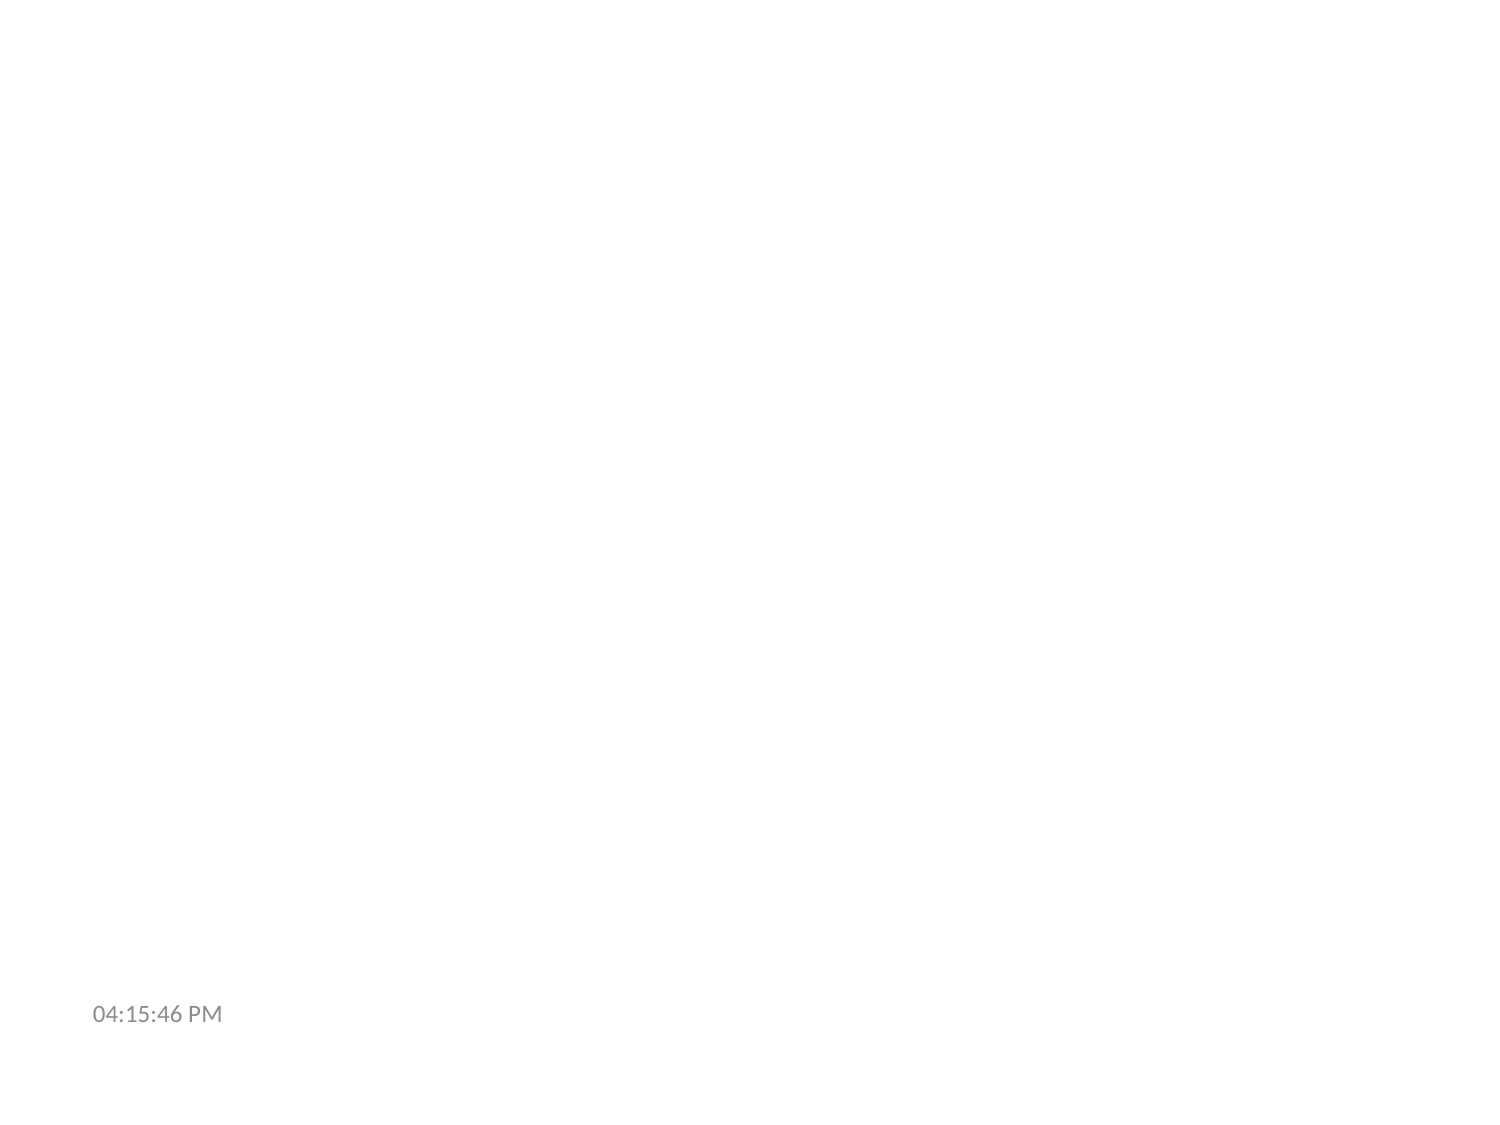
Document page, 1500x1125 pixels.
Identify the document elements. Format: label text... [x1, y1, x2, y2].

text_box 3:35:09 PM [77, 982, 428, 1043]
